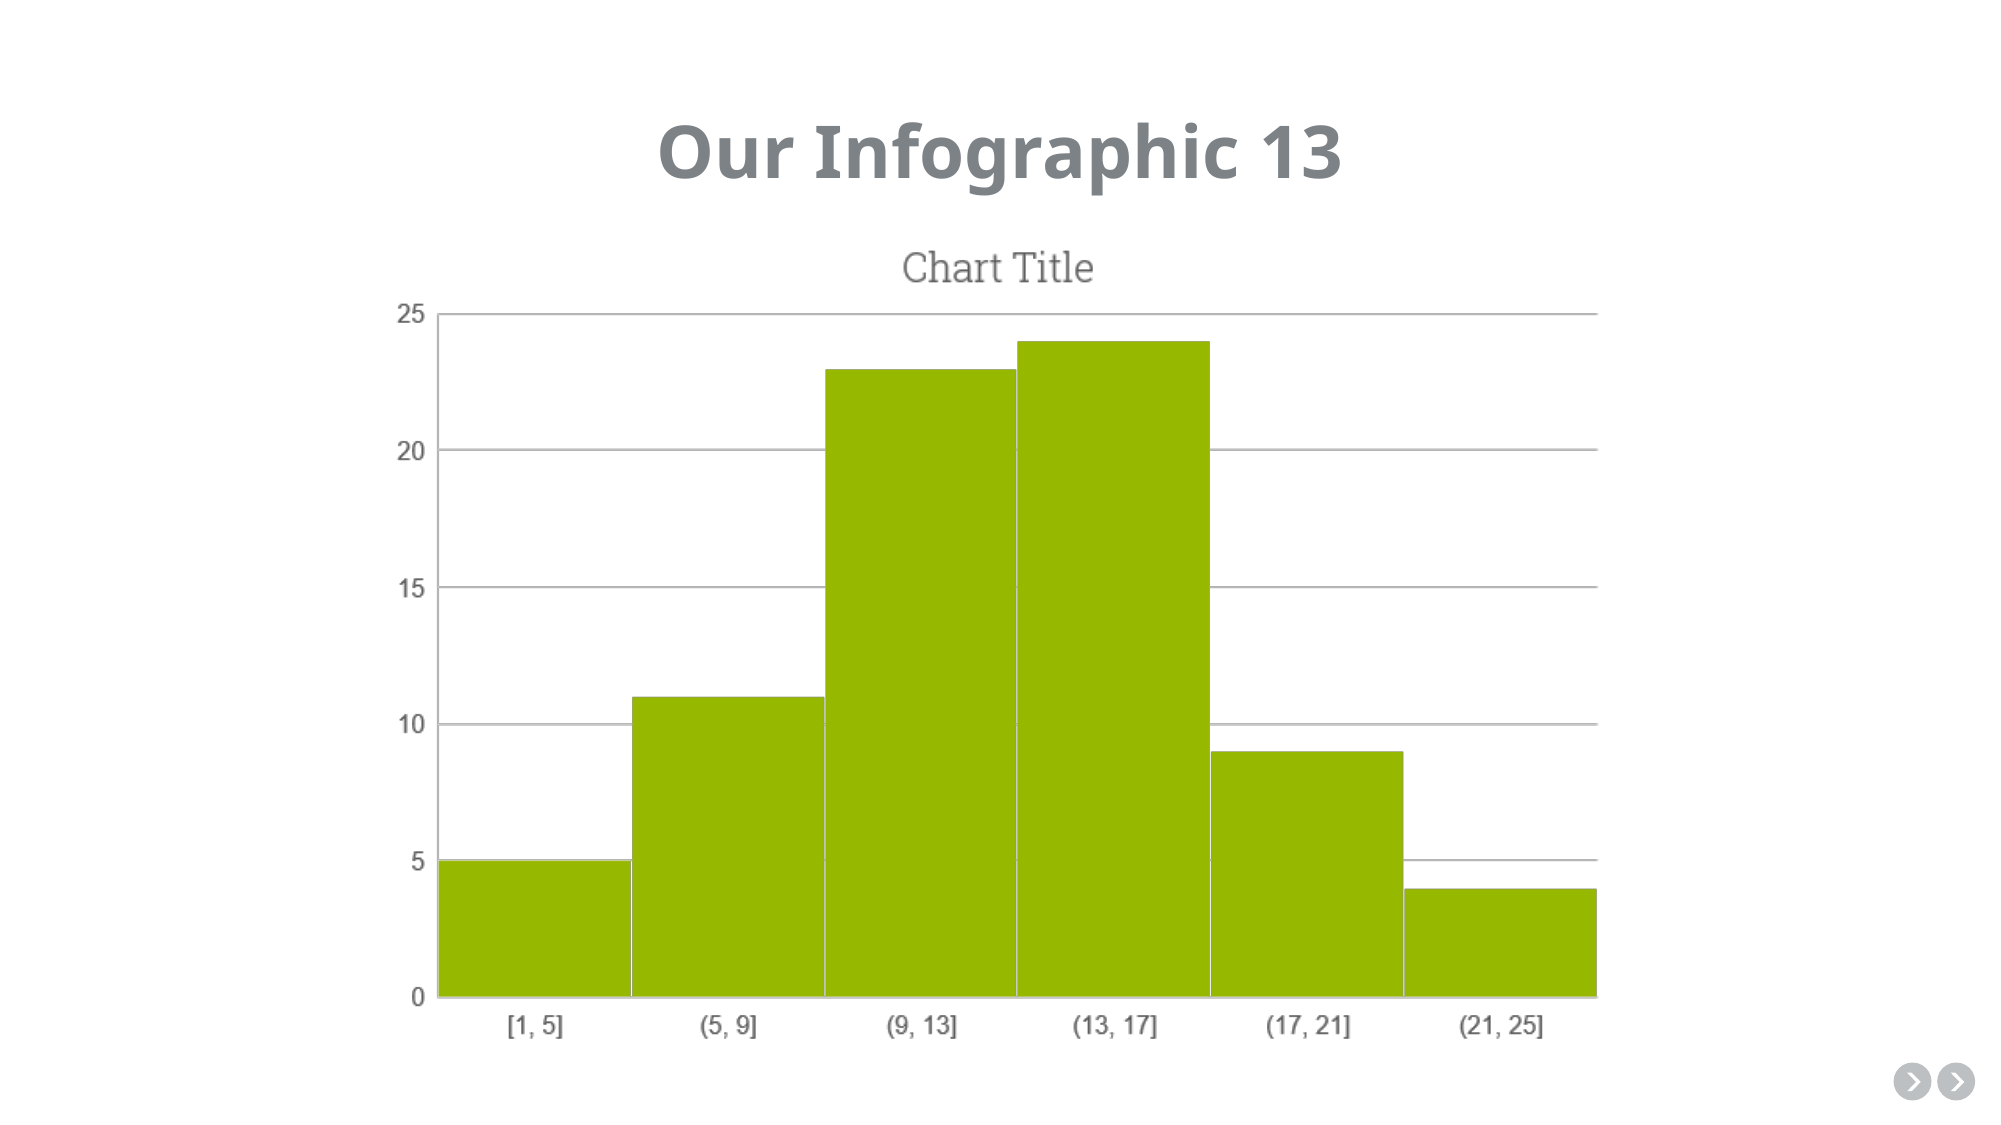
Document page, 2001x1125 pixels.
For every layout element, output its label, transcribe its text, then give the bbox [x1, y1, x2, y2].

picture [386, 234, 1614, 1053]
text_box Our Infographic 13 [641, 98, 1359, 201]
